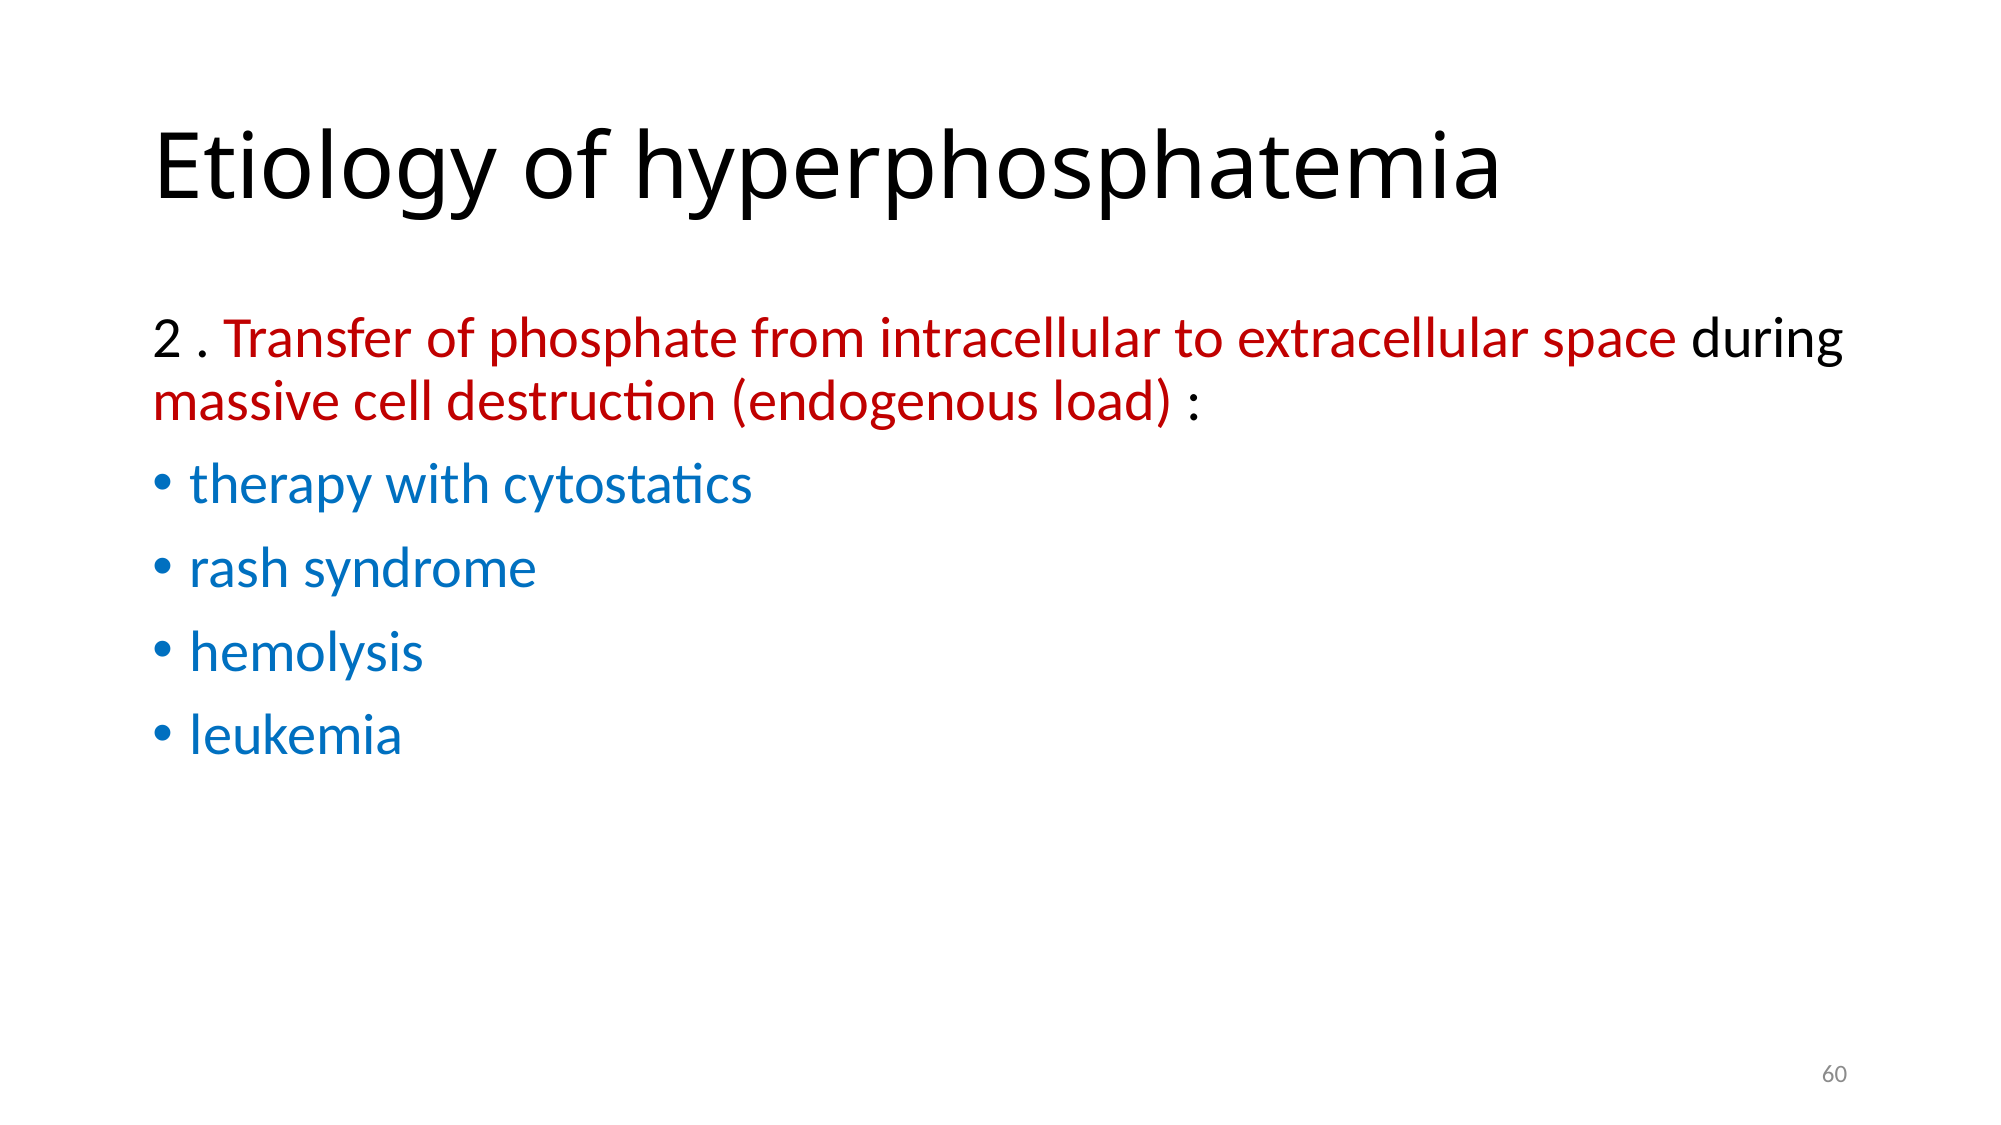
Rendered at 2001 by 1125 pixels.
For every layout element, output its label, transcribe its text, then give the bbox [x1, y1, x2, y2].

title Etiology of hyperphosphatemia [137, 59, 1863, 278]
slide_number 60 [1412, 1042, 1863, 1103]
list 2 . Transfer of phosphate from intracellular to extracellular space during massive cell destruction (endogenous load) : therapy with cytostatics rash syndrome hemolysis leukemia [137, 299, 1863, 1014]
